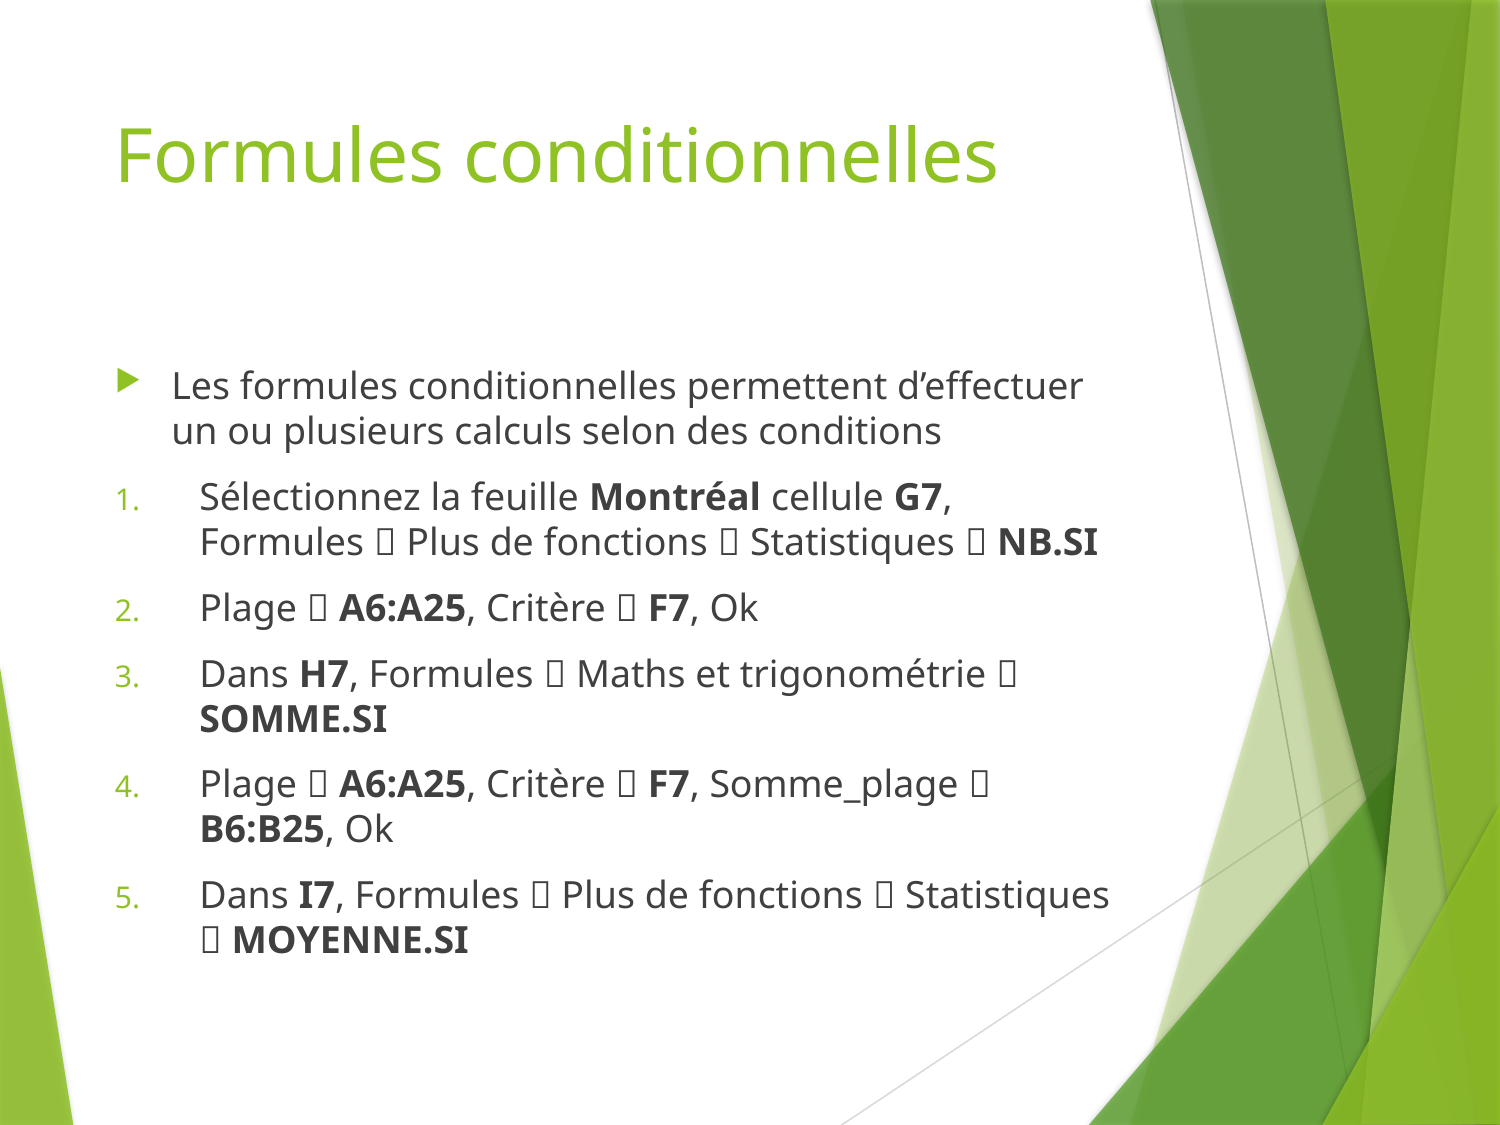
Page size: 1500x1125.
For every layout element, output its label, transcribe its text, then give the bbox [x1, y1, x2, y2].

list Les formules conditionnelles permettent d’effectuer un ou plusieurs calculs selon des conditions Sélectionnez la feuille Montréal cellule G7, Formules  Plus de fonctions  Statistiques  NB.SI Plage  A6:A25, Critère  F7, Ok Dans H7, Formules  Maths et trigonométrie  SOMME.SI Plage  A6:A25, Critère  F7, Somme_plage  B6:B25, Ok Dans I7, Formules  Plus de fonctions  Statistiques  MOYENNE.SI [99, 354, 1142, 992]
title Formules conditionnelles [99, 99, 1142, 317]
